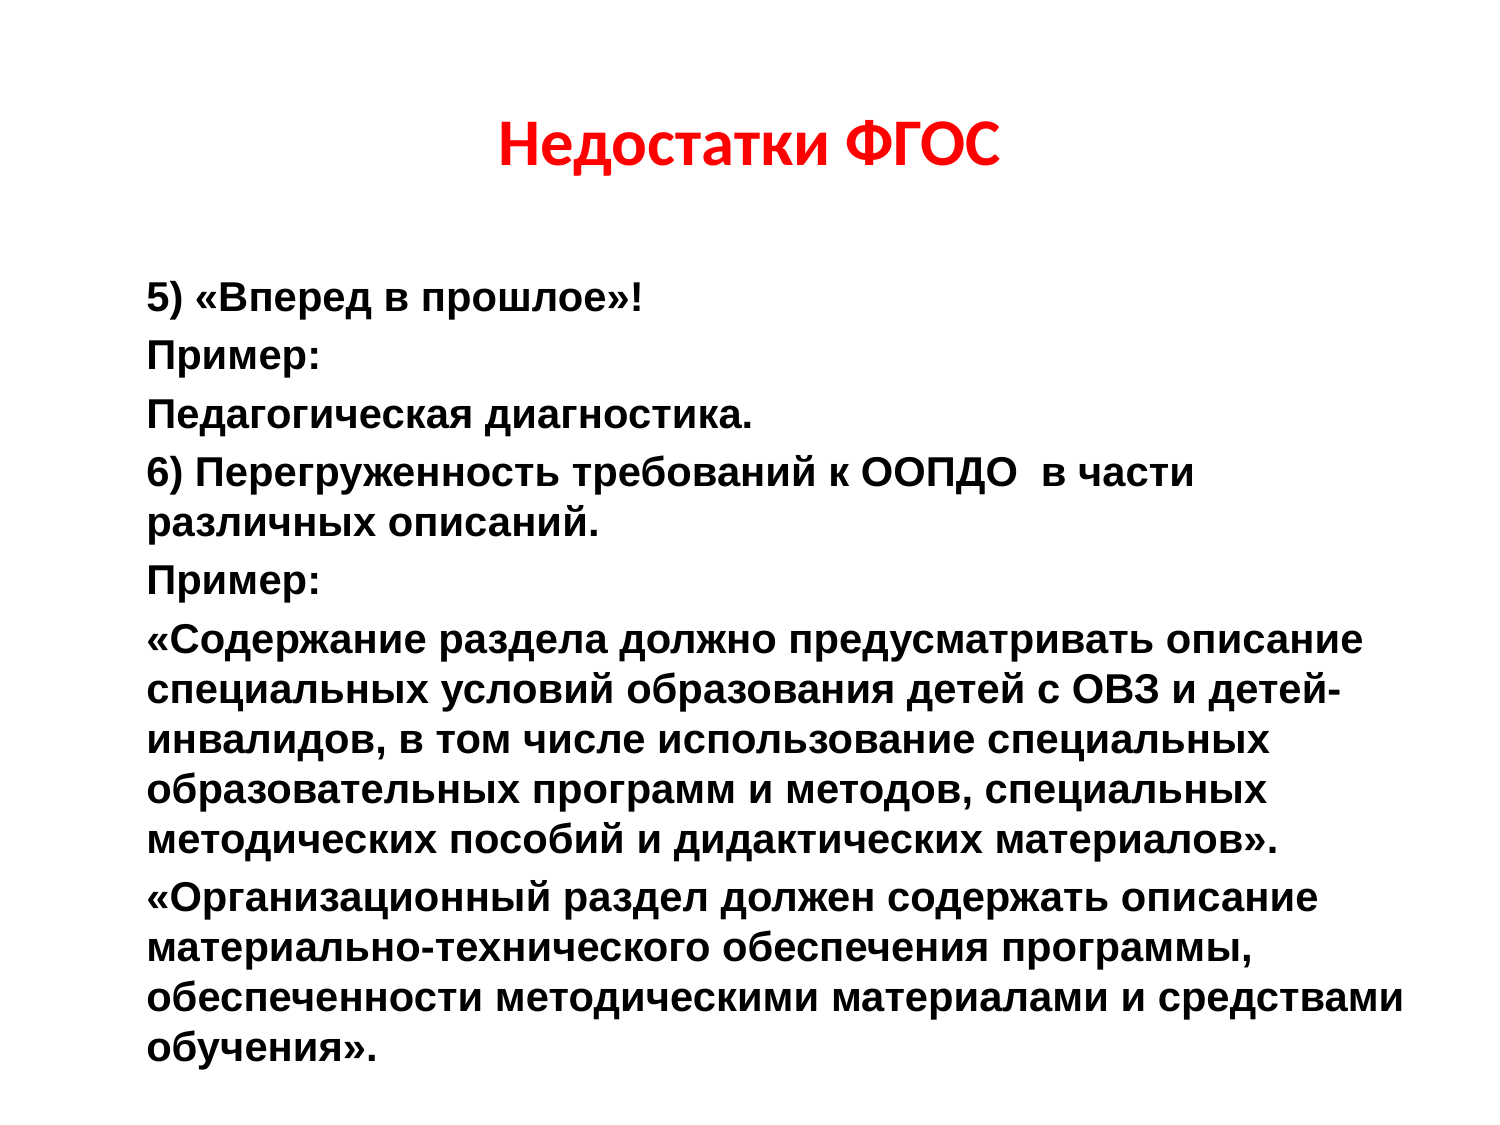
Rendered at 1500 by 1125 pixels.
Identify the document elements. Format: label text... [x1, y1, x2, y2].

list 5) «Вперед в прошлое»! Пример: Педагогическая диагностика. 6) Перегруженность требований к ООПДО в части различных описаний. Пример: «Содержание раздела должно предусматривать описание специальных условий образования детей с ОВЗ и детей-инвалидов, в том числе использование специальных образовательных программ и методов, специальных методических пособий и дидактических материалов». «Организационный раздел должен содержать описание материально-технического обеспечения программы, обеспеченности методическими материалами и средствами обучения». [74, 262, 1426, 1006]
title Недостатки ФГОС [74, 44, 1426, 233]
